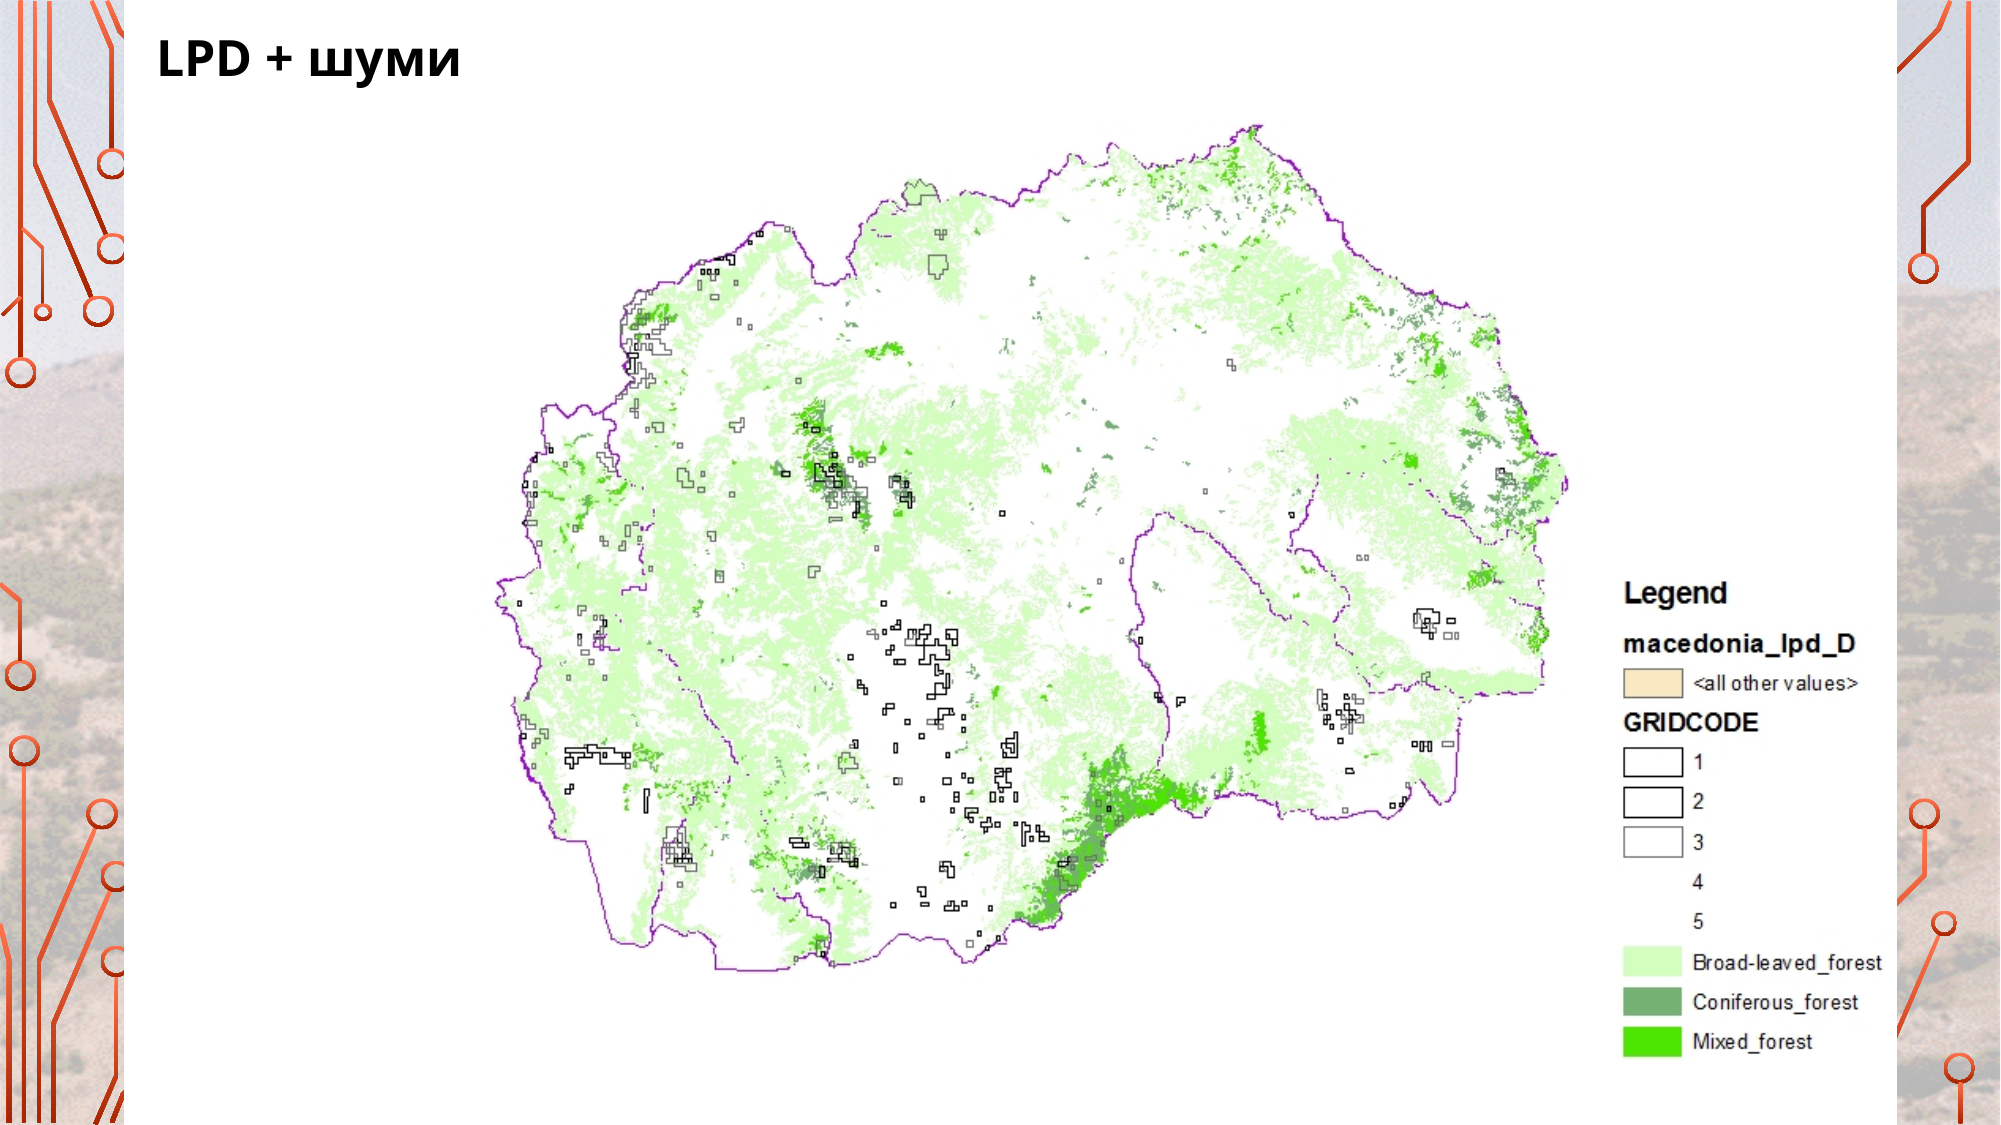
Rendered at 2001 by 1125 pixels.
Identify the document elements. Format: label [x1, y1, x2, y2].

picture [124, 0, 1897, 1125]
